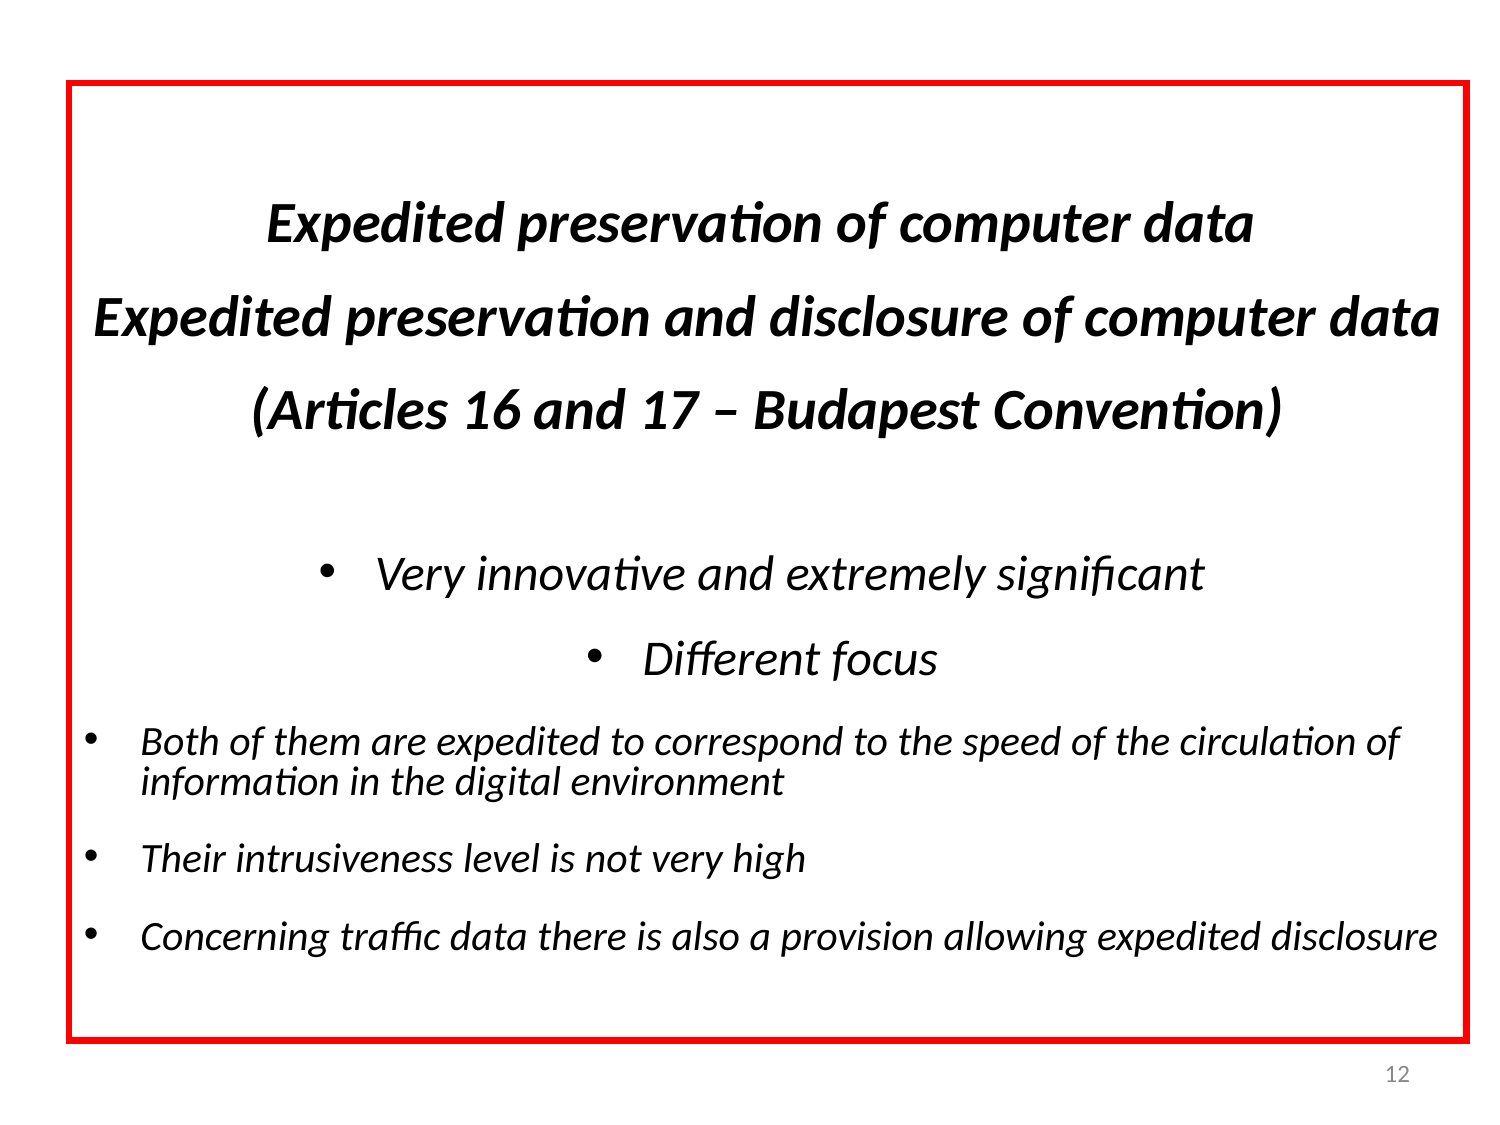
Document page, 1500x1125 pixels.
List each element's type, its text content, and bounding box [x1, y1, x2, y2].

slide_number 12 [1074, 1042, 1425, 1103]
list Expedited preservation of computer data Expedited preservation and disclosure of computer data (Articles 16 and 17 – Budapest Convention) Very innovative and extremely significant Different focus Both of them are expedited to correspond to the speed of the circulation of information in the digital environment Their intrusiveness level is not very high Concerning traffic data there is also a provision allowing expedited disclosure [68, 82, 1467, 1041]
